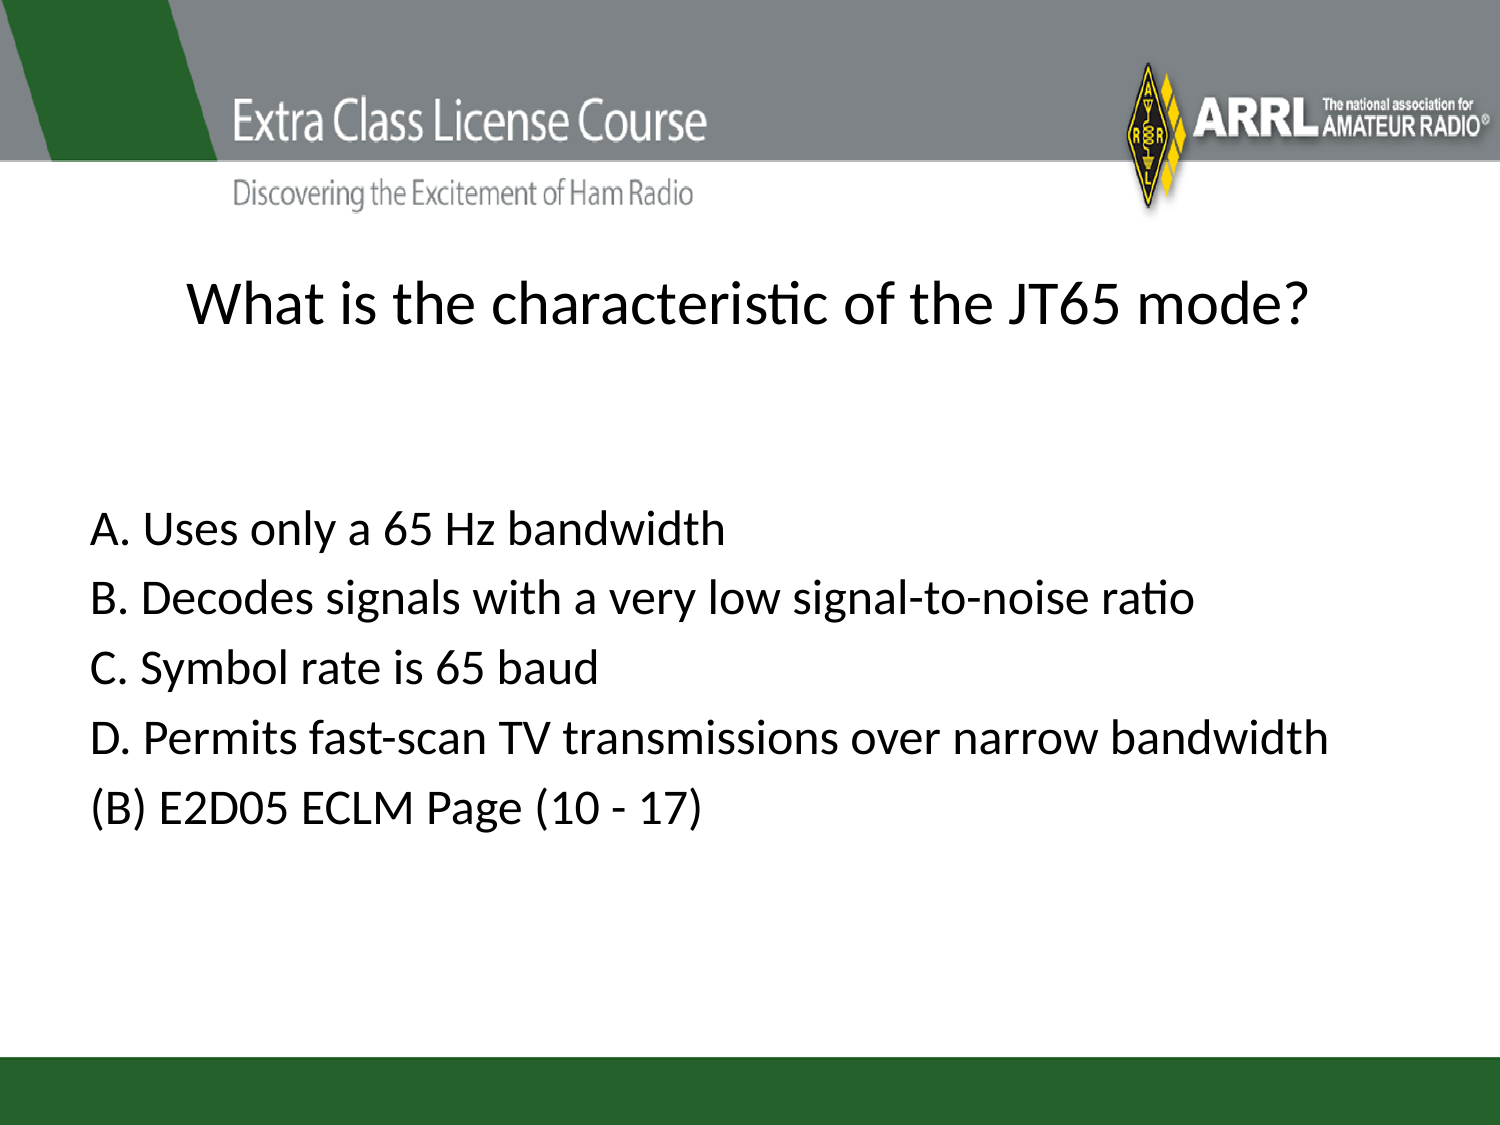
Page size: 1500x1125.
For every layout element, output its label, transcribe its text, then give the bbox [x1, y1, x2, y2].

title What is the characteristic of the JT65 mode? [75, 254, 1425, 435]
list A. Uses only a 65 Hz bandwidth B. Decodes signals with a very low signal-to-noise ratio C. Symbol rate is 65 baud D. Permits fast-scan TV transmissions over narrow bandwidth (B) E2D05 ECLM Page (10 - 17) [75, 487, 1425, 1005]
picture [0, 0, 1500, 1125]
